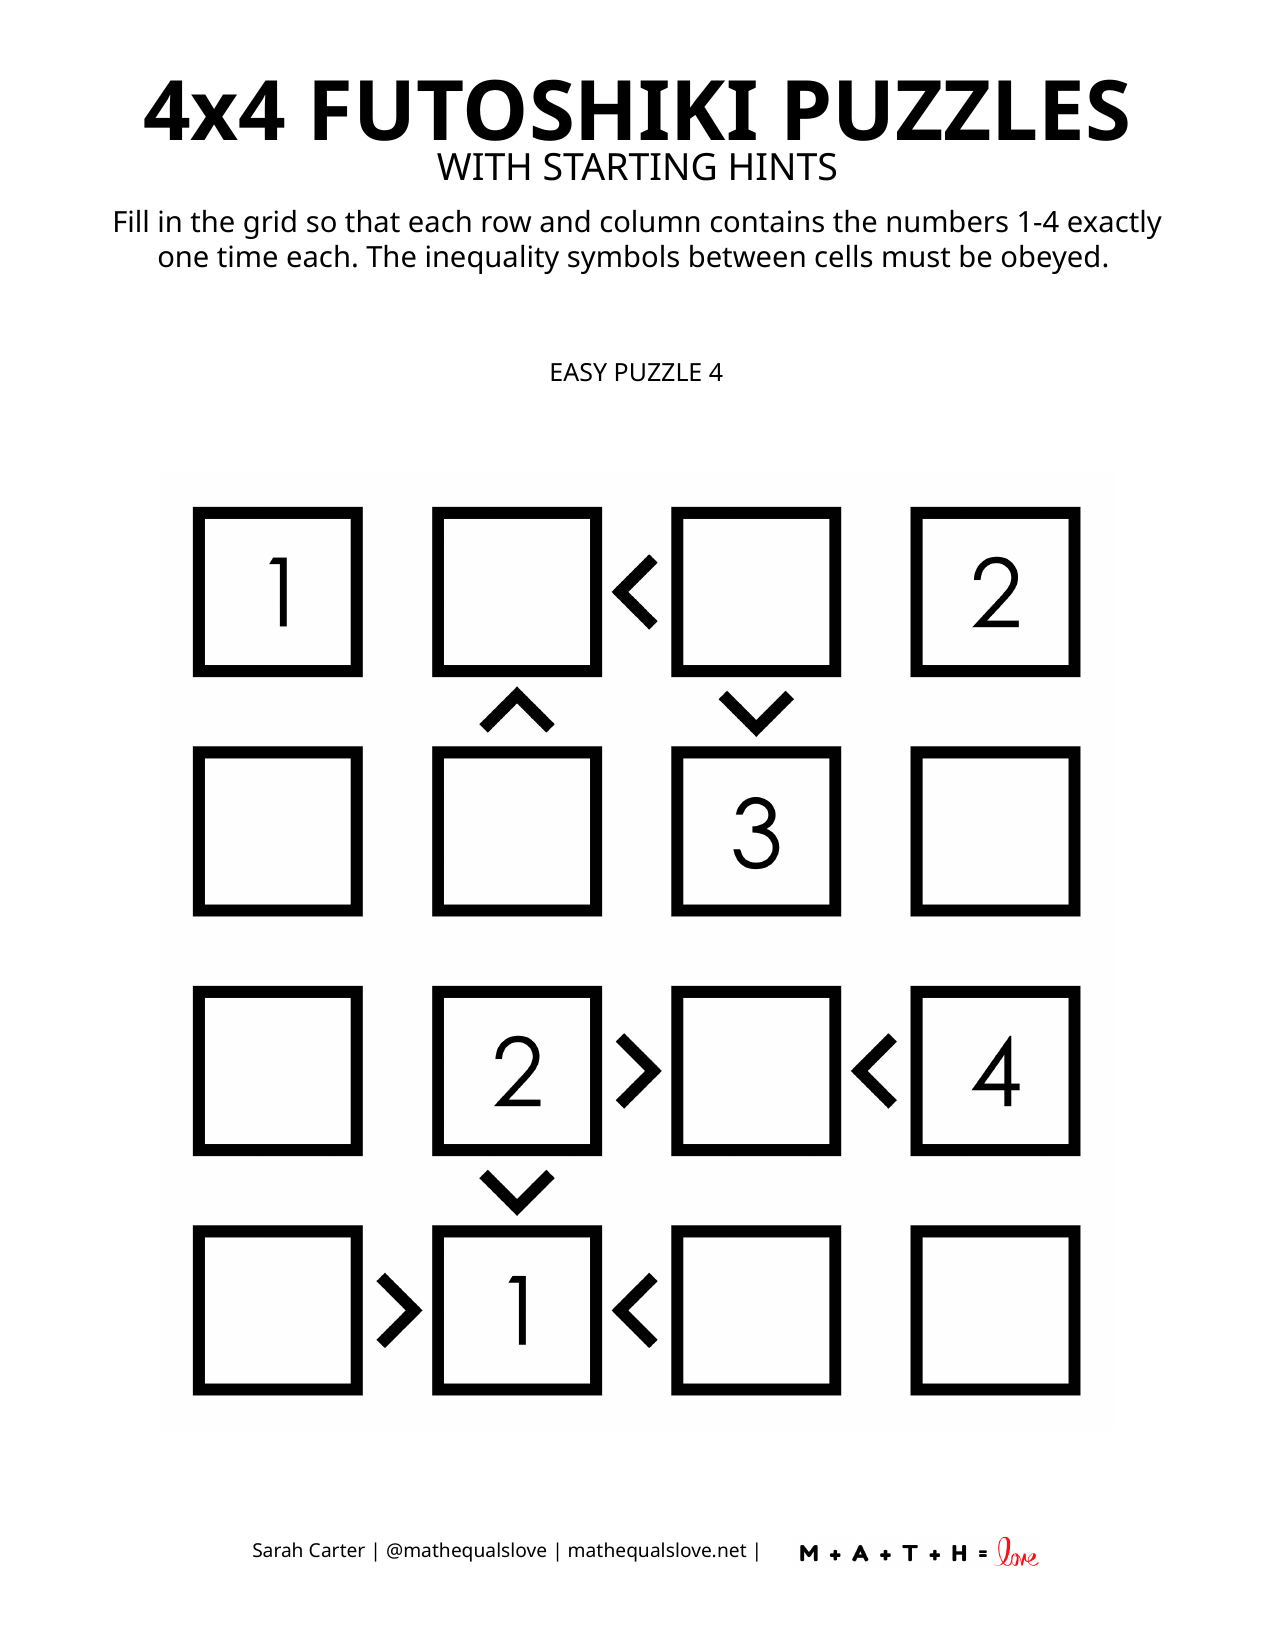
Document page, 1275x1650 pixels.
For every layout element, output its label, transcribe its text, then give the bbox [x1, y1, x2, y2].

text_box Fill in the grid so that each row and column contains the numbers 1-4 exactly one time each. The inequality symbols between cells must be obeyed. [0, 196, 1275, 281]
text_box 4x4 FUTOSHIKI PUZZLES [77, 50, 1198, 135]
text_box EASY PUZZLE 4 [158, 356, 1115, 407]
picture [791, 1534, 1046, 1570]
text_box WITH STARTING HINTS [0, 135, 1275, 196]
picture [157, 472, 1116, 1430]
text_box Sarah Carter | @mathequalslove | mathequalslove.net | [237, 1531, 1071, 1570]
